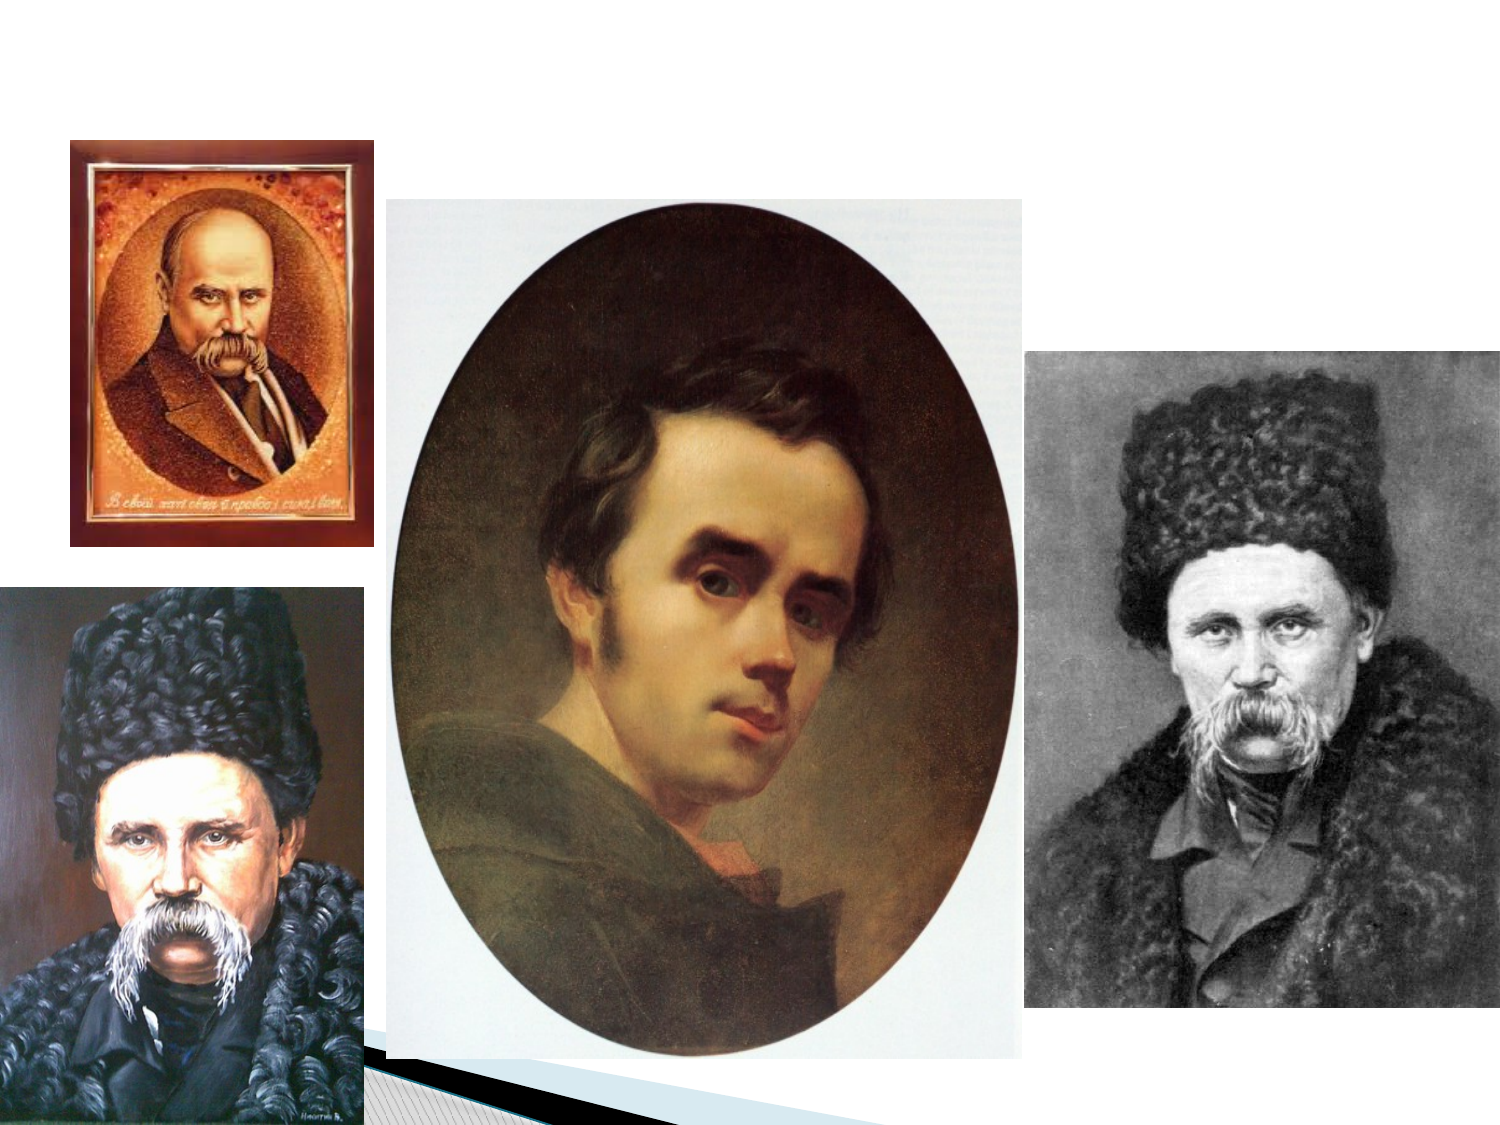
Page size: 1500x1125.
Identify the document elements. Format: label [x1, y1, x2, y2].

picture [70, 140, 374, 548]
picture [386, 198, 1023, 1059]
picture [0, 587, 364, 1125]
picture [1024, 351, 1500, 1009]
